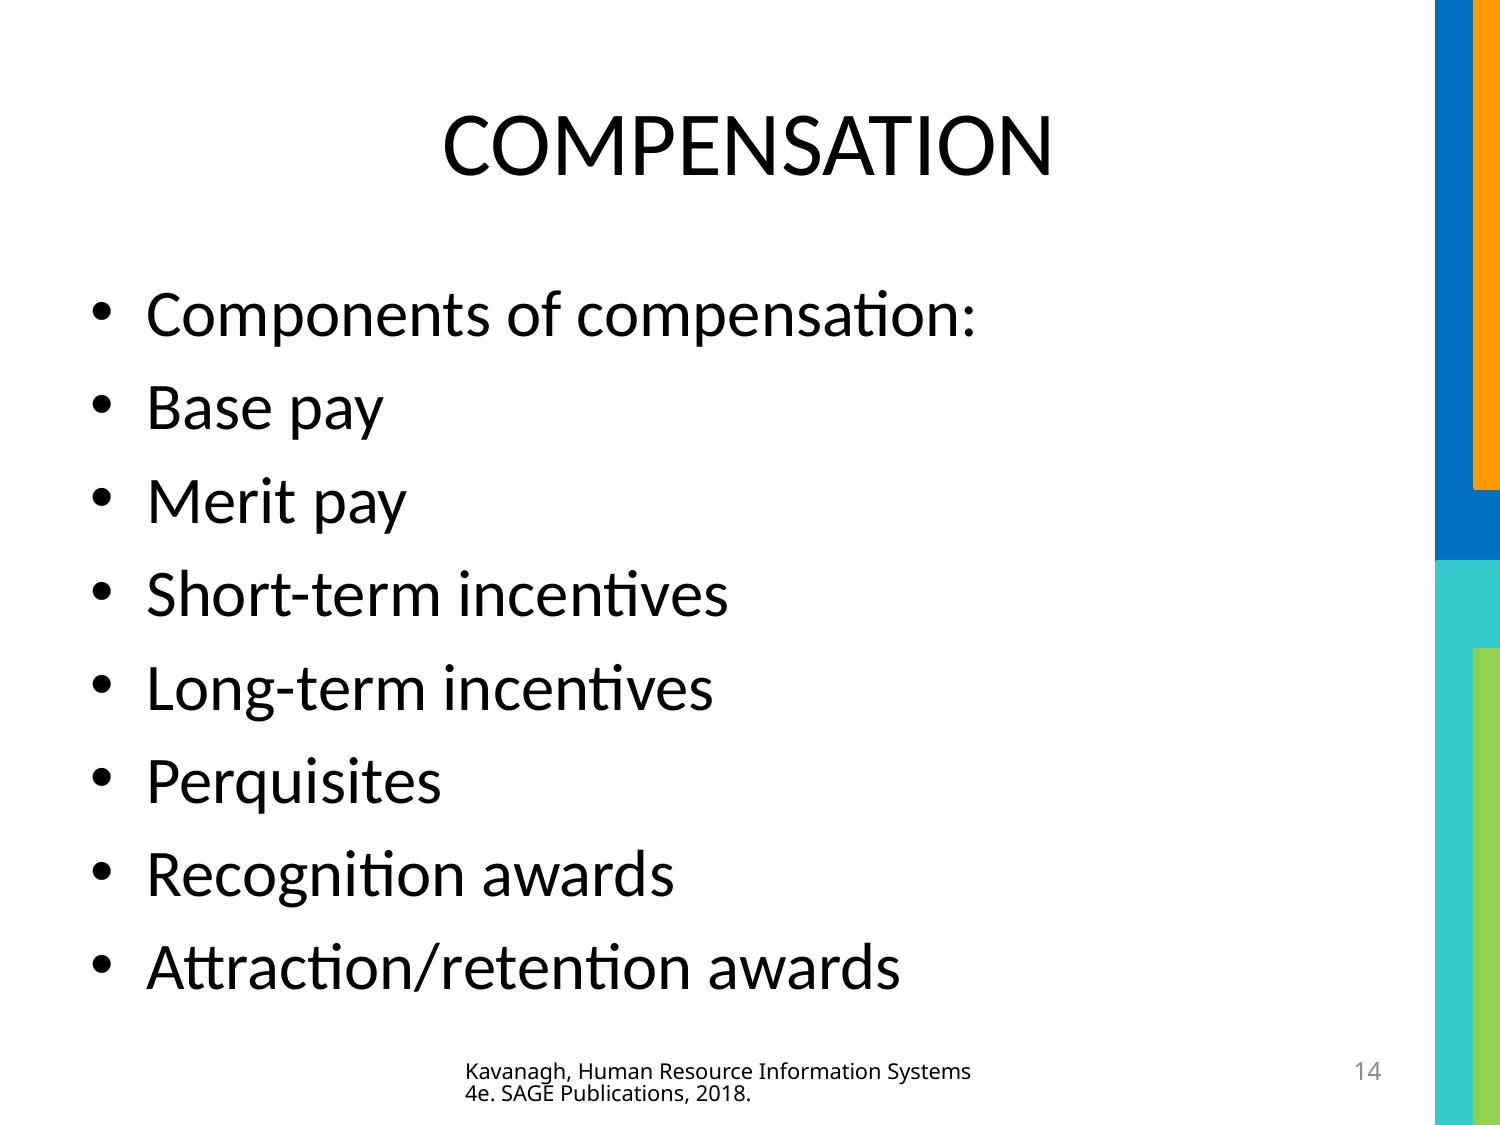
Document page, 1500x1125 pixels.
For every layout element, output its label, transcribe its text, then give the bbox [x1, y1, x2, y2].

title COMPENSATION [75, 45, 1425, 233]
list Components of compensation: Base pay Merit pay Short-term incentives Long-term incentives Perquisites Recognition awards Attraction/retention awards [75, 262, 1425, 1005]
slide_number 14 [1059, 1042, 1397, 1103]
footer Kavanagh, Human Resource Information Systems 4e. SAGE Publications, 2018. [450, 1042, 1004, 1103]
